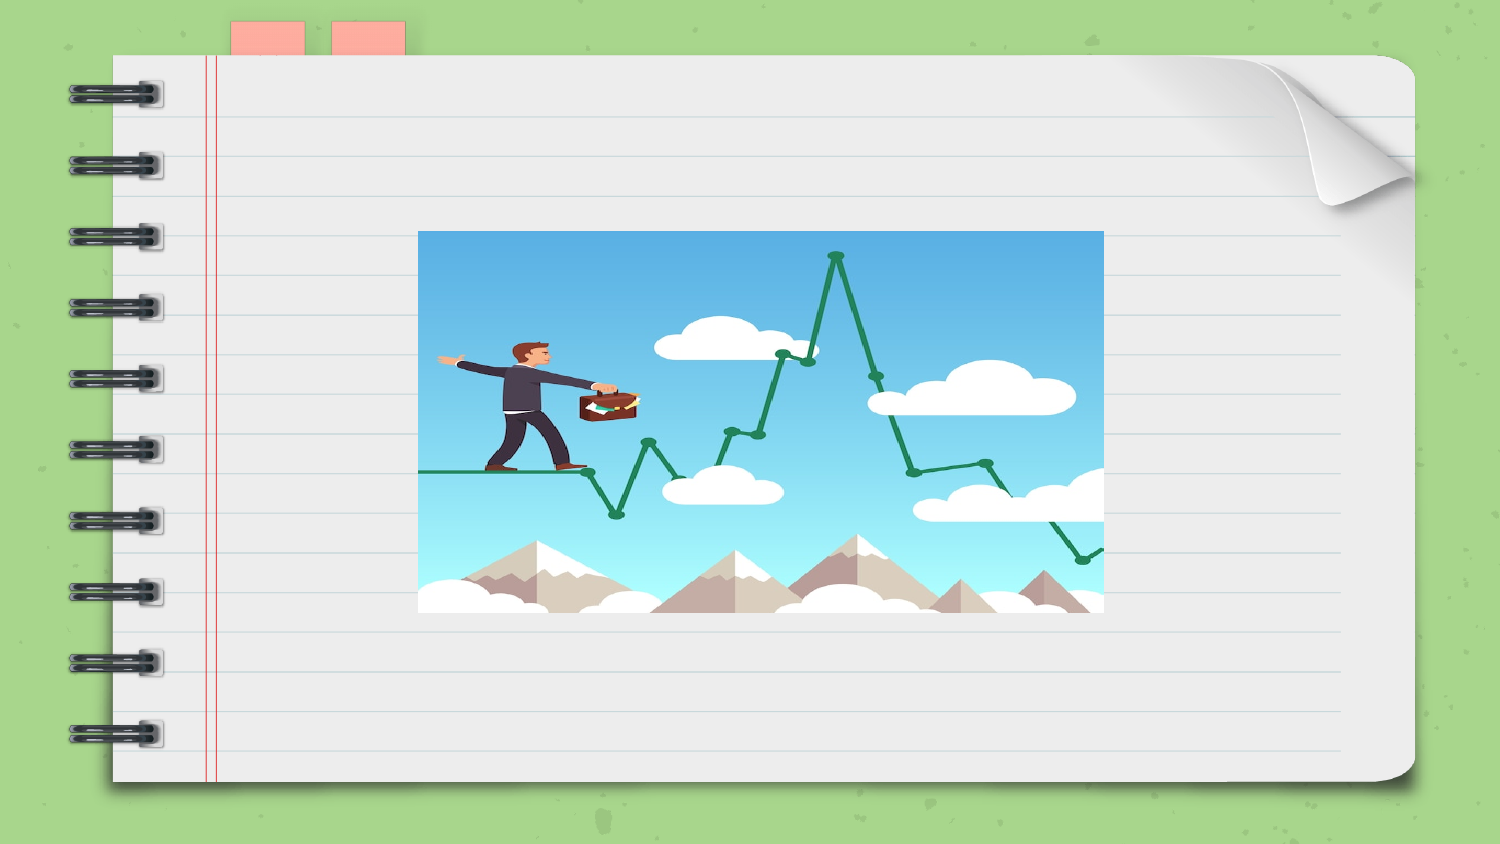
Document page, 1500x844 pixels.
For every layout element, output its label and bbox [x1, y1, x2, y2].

picture [63, 0, 1437, 822]
